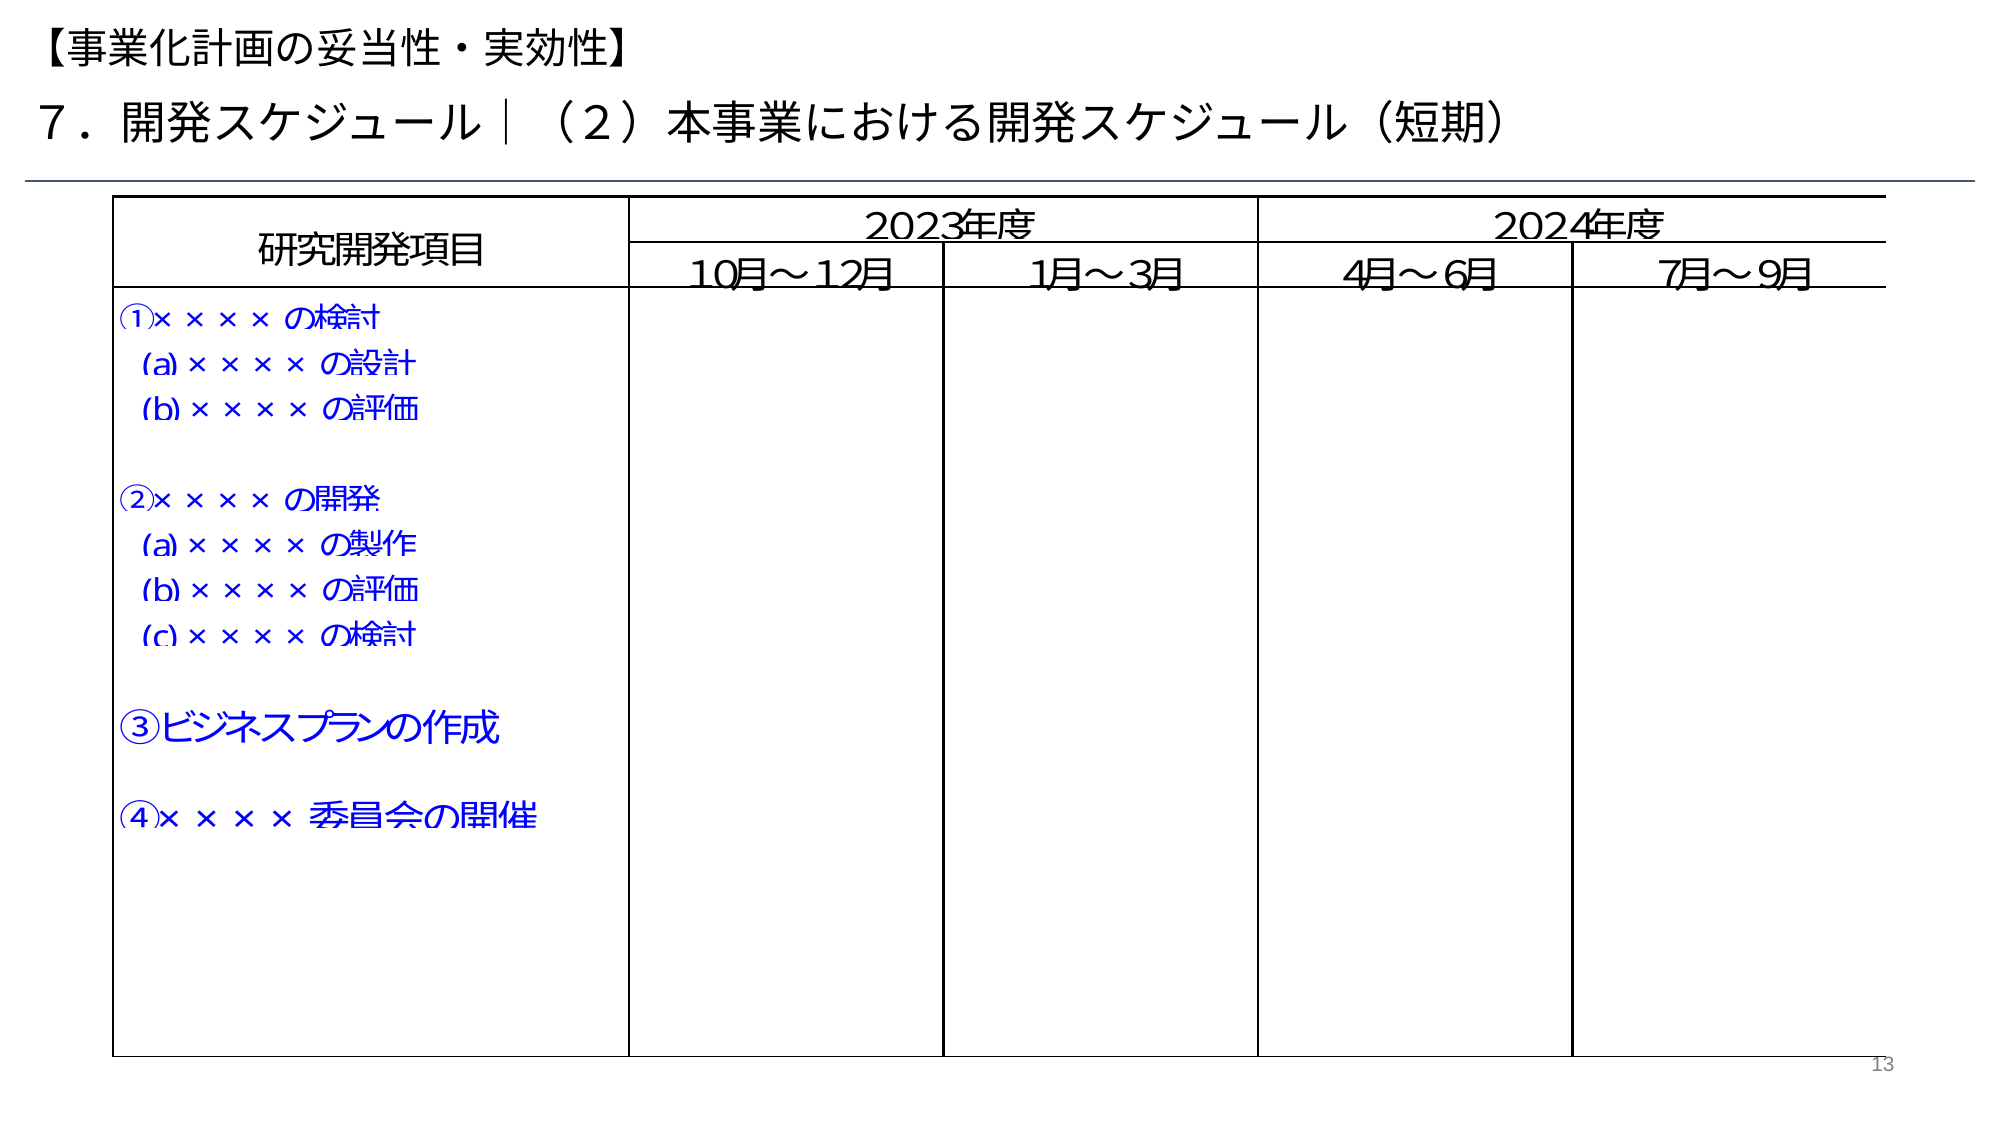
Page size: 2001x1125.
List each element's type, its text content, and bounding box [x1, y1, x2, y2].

text_box 【事業化計画の妥当性・実効性】 [24, 28, 1818, 74]
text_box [111, 195, 1889, 1059]
text_box ７．開発スケジュール｜（２）本事業における開発スケジュール（短期） [29, 100, 1969, 150]
